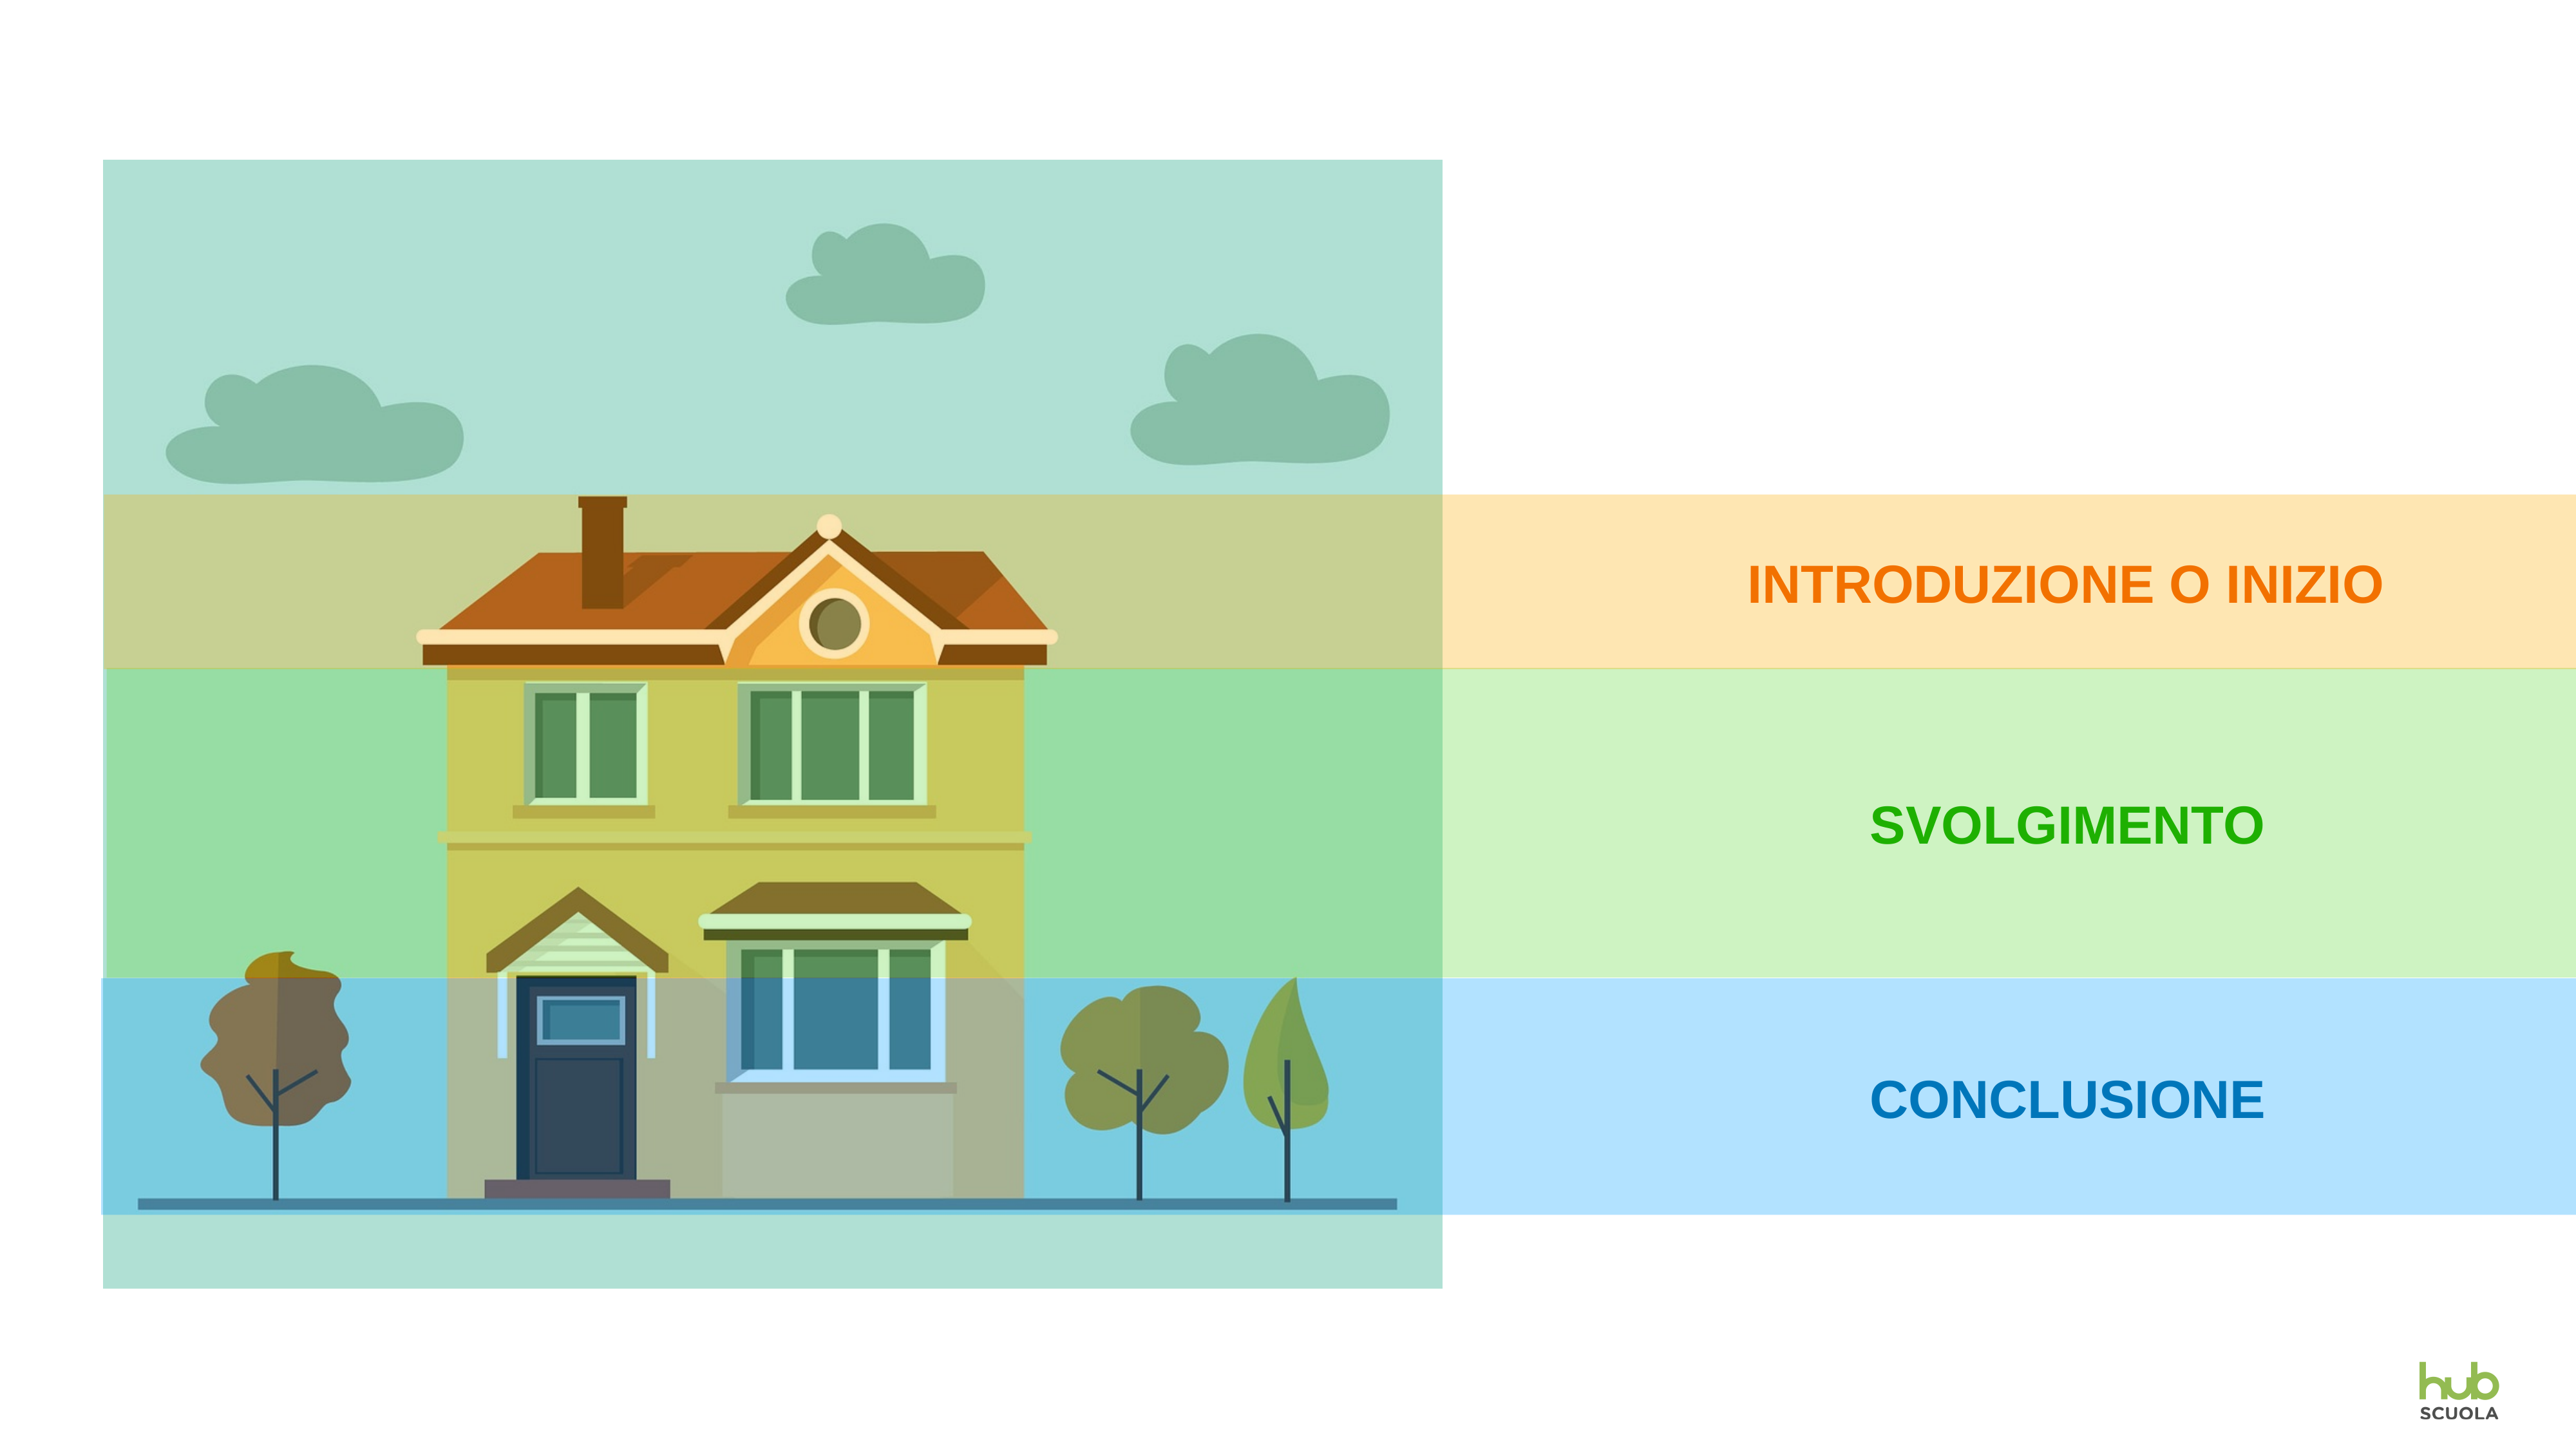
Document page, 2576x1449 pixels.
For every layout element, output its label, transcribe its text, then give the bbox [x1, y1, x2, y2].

text_box SVOLGIMENTO [1864, 785, 2278, 860]
text_box INTRODUZIONE O INIZIO [1734, 544, 2398, 620]
text_box [1444, 670, 2576, 978]
text_box [1444, 978, 2576, 1215]
text_box CONCLUSIONE [1864, 1059, 2278, 1135]
text_box [1444, 494, 2576, 670]
picture [103, 160, 1443, 1289]
picture [2419, 1361, 2501, 1420]
